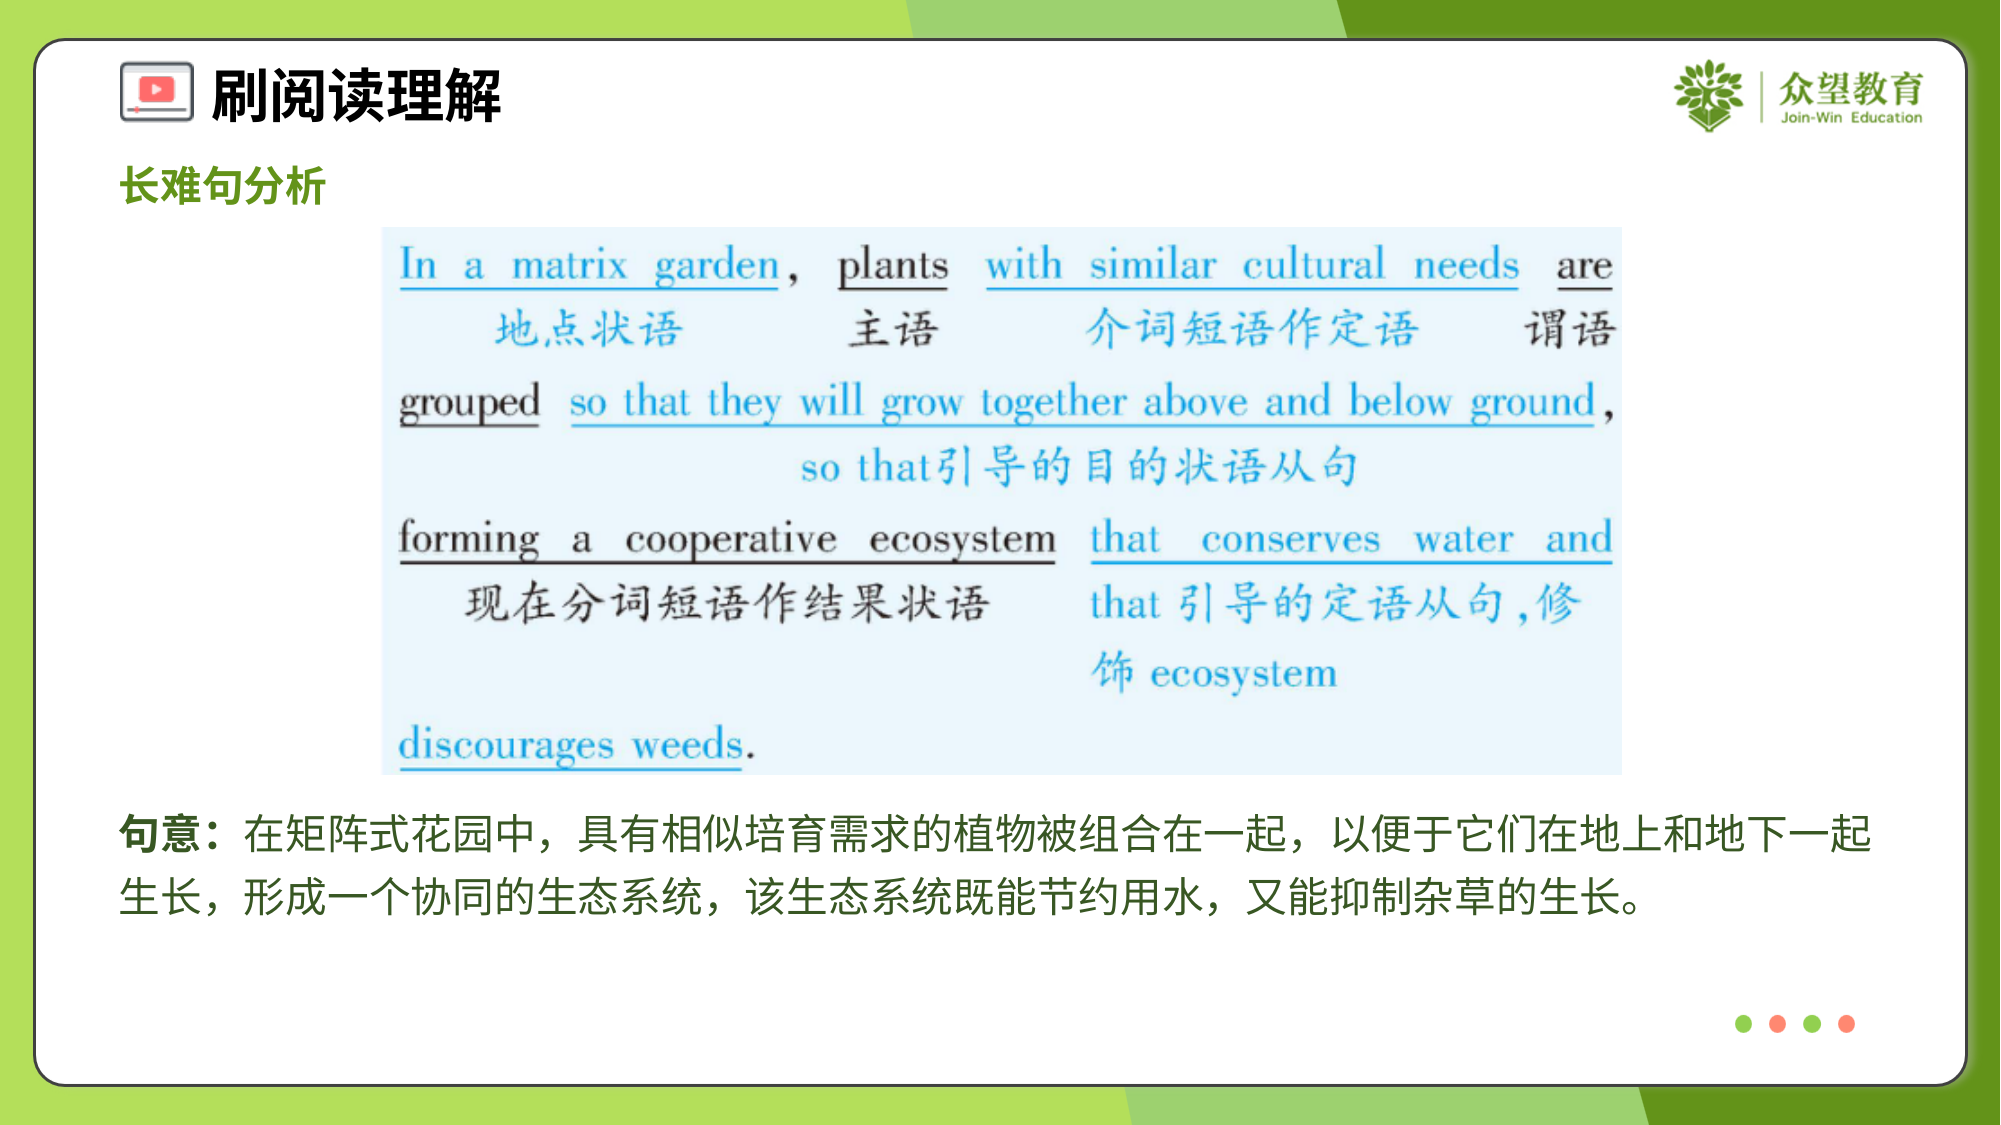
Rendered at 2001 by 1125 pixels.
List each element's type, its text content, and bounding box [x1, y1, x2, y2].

text_box 长难句分析 [118, 147, 1883, 206]
picture [0, 0, 2000, 1125]
text_box 句意：在矩阵式花园中，具有相似培育需求的植物被组合在一起，以便于它们在地上和地下一起生长，形成一个协同的生态系统，该生态系统既能节约用水，又能抑制杂草的生长。 [118, 795, 1883, 916]
